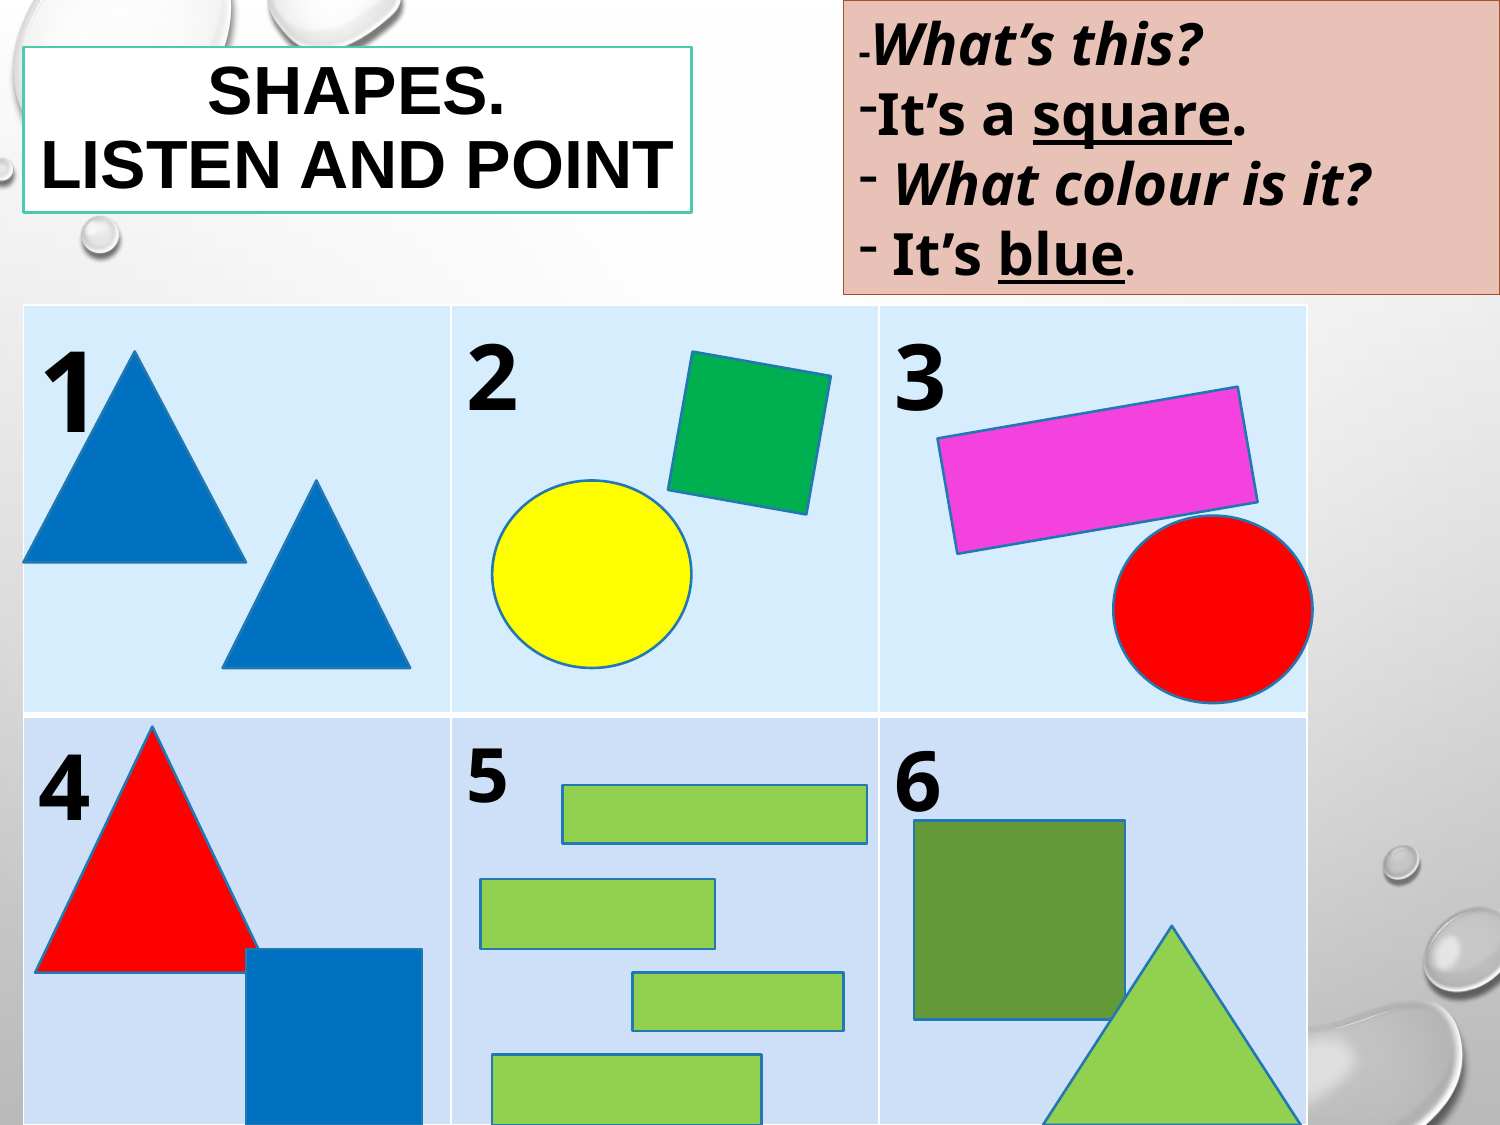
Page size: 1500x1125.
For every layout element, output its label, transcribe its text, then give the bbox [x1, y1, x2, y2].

text_box [491, 1053, 763, 1125]
table_cell 4 [24, 718, 450, 1124]
table_cell 6 [880, 718, 1306, 1124]
table_cell 5 [452, 718, 878, 1124]
picture [0, 0, 1500, 1125]
text_box [666, 350, 833, 516]
table_header 3 [880, 306, 1306, 712]
text_box [1041, 924, 1302, 1125]
text_box [913, 819, 1126, 1021]
title Shapes. Listen and point [22, 46, 693, 214]
text_box [221, 479, 412, 670]
text_box [22, 350, 248, 564]
text_box [479, 878, 716, 950]
text_box -What’s this? It’s a square. What colour is it? It’s blue. [843, 0, 1500, 295]
text_box [245, 948, 423, 1125]
text_box [631, 971, 845, 1032]
text_box [561, 784, 868, 845]
text_box [33, 725, 260, 974]
table_header 1 [24, 306, 450, 712]
text_box [1112, 514, 1314, 705]
table_header 2 [452, 306, 878, 712]
text_box [936, 385, 1259, 556]
text_box [490, 479, 693, 670]
